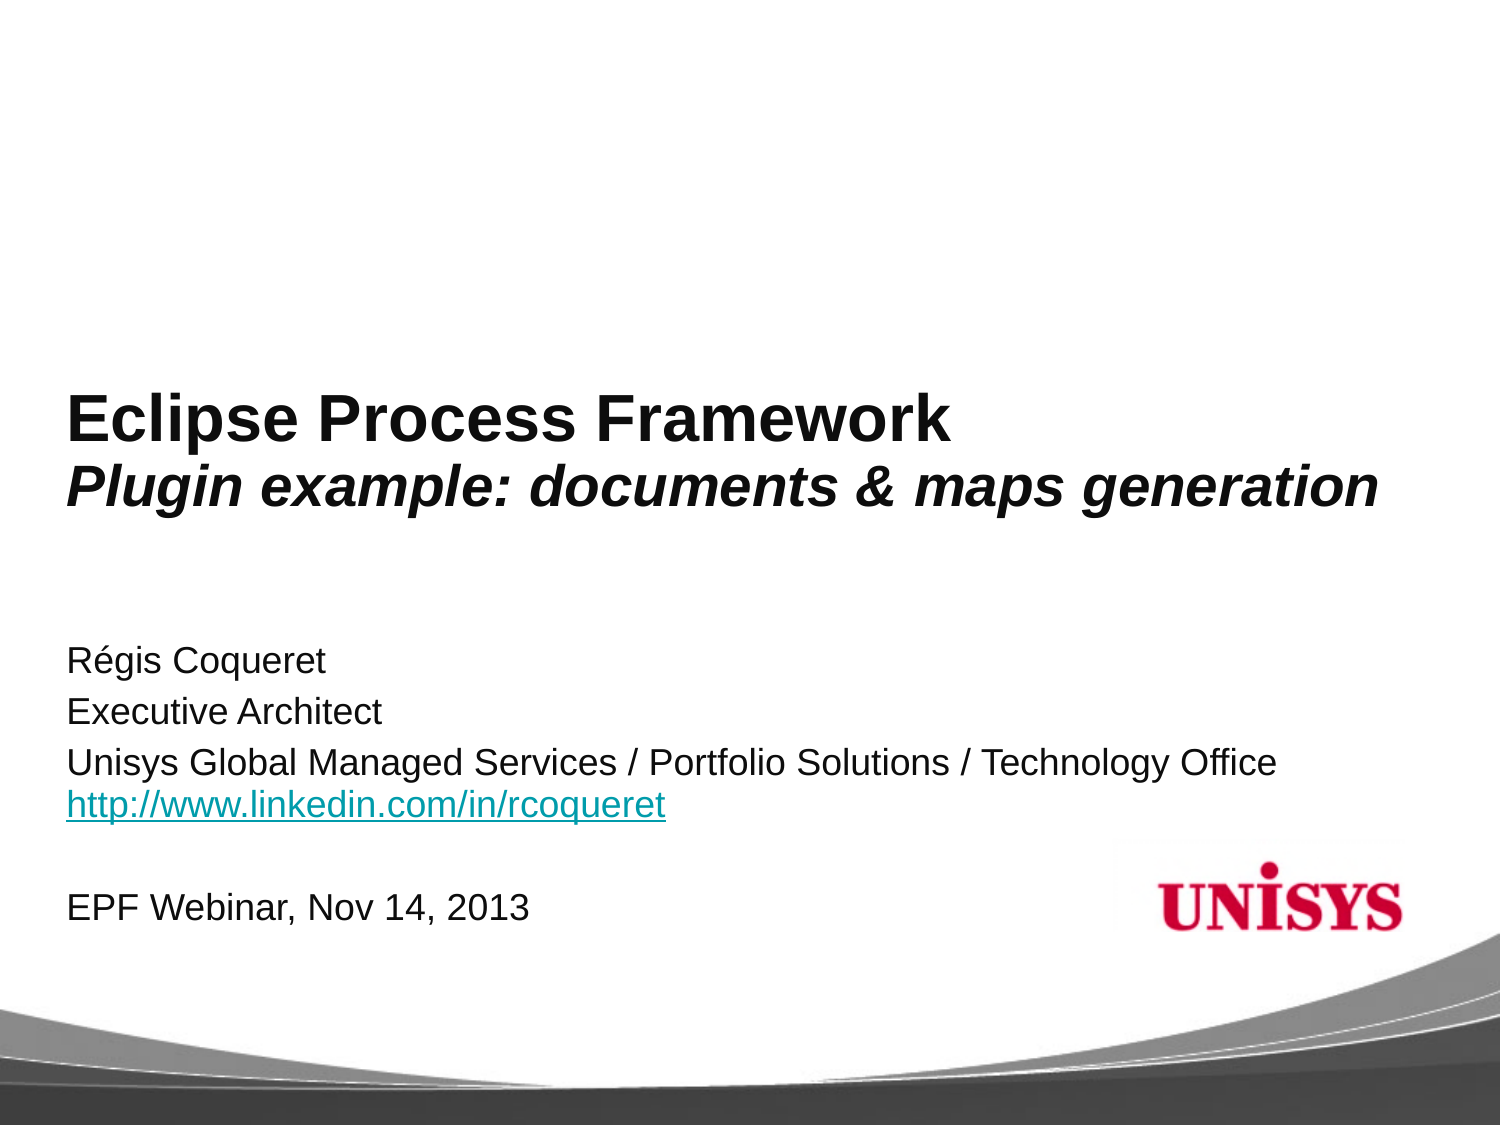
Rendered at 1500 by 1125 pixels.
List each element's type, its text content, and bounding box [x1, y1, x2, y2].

picture [0, 838, 1500, 1125]
title Eclipse Process Framework Plugin example: documents & maps generation [66, 359, 1432, 527]
subtitle Régis Coqueret Executive Architect Unisys Global Managed Services / Portfolio Solutions / Technology Office http://www.linkedin.com/in/rcoqueret EPF Webinar, Nov 14, 2013 [66, 631, 1326, 938]
